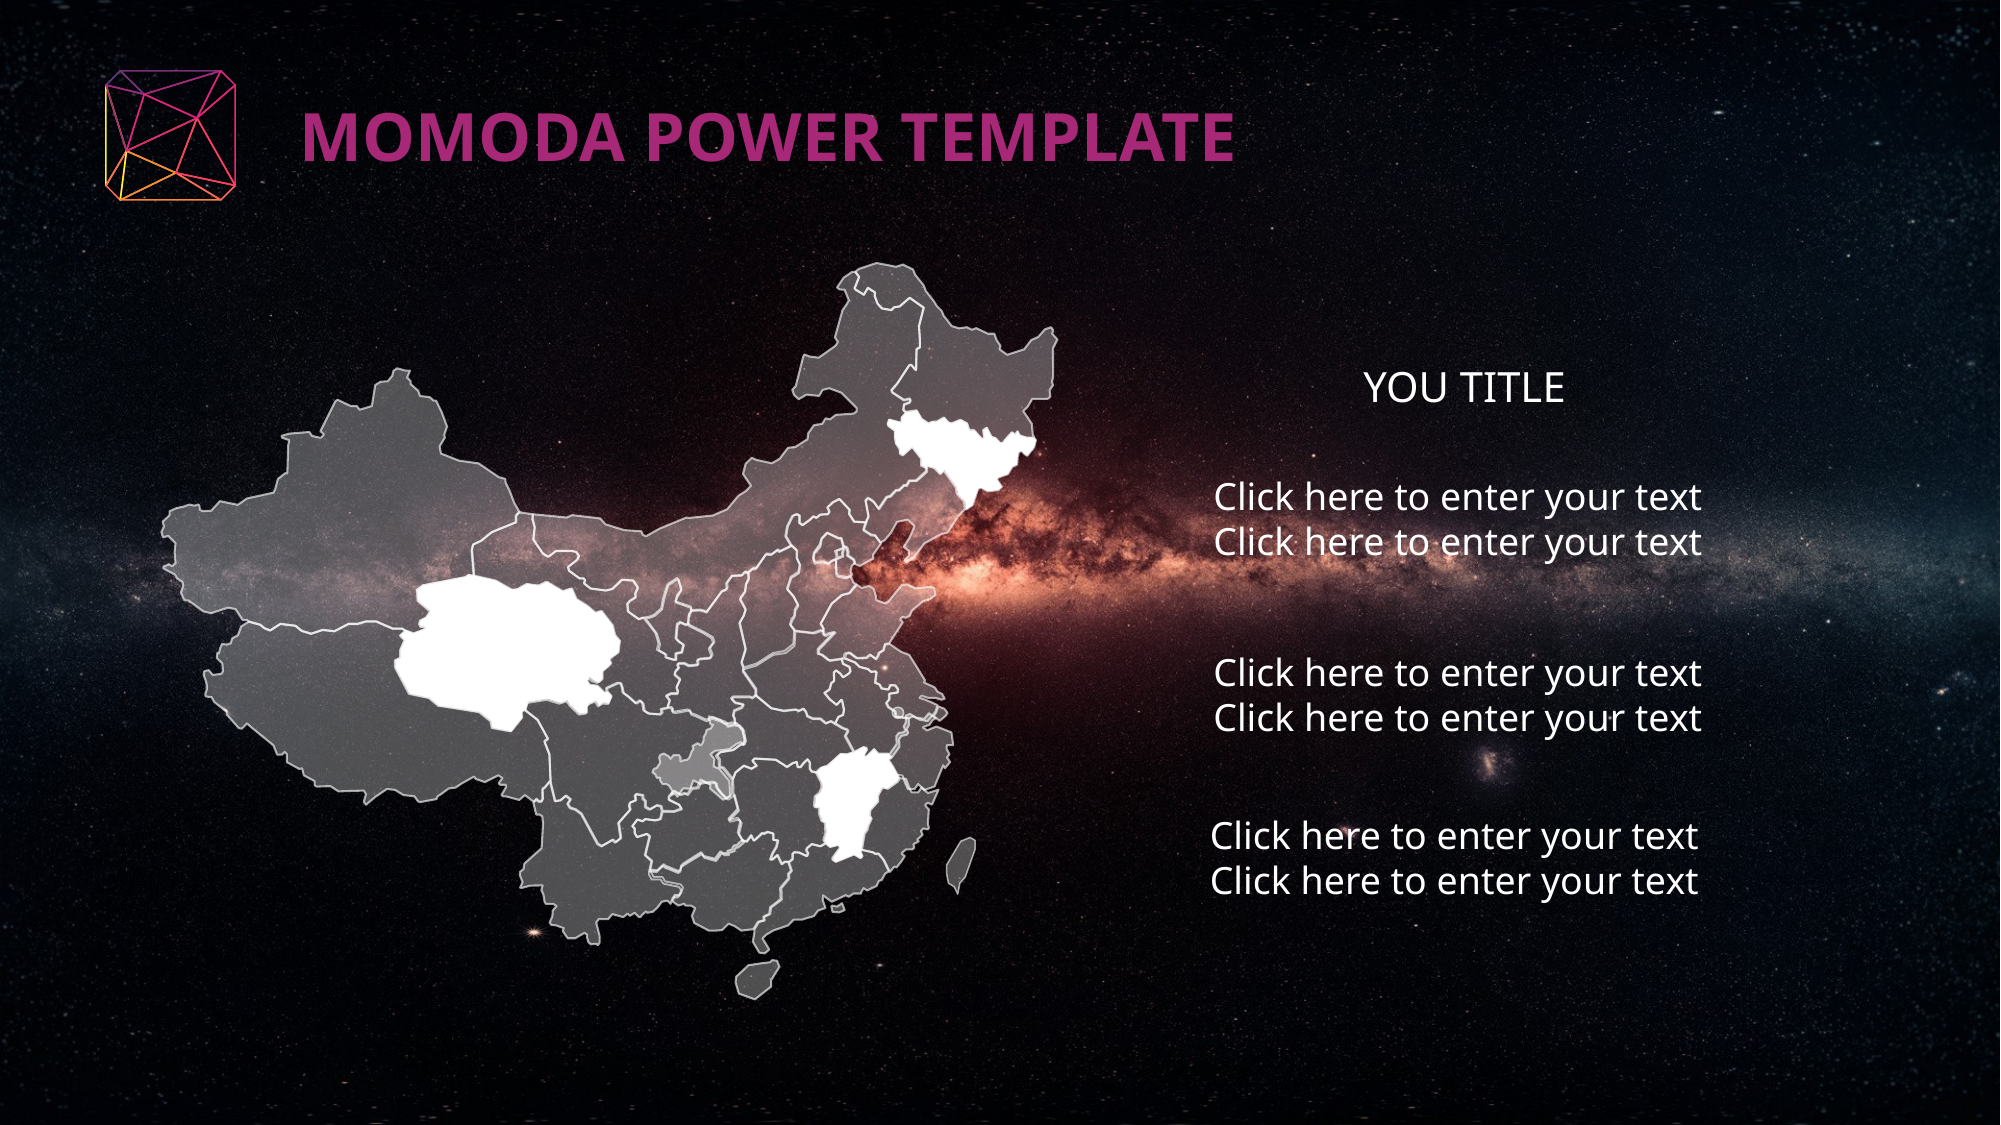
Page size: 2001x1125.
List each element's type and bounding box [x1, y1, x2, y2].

text_box [161, 262, 1058, 1000]
text_box [105, 70, 1354, 200]
picture [0, 0, 2000, 1125]
